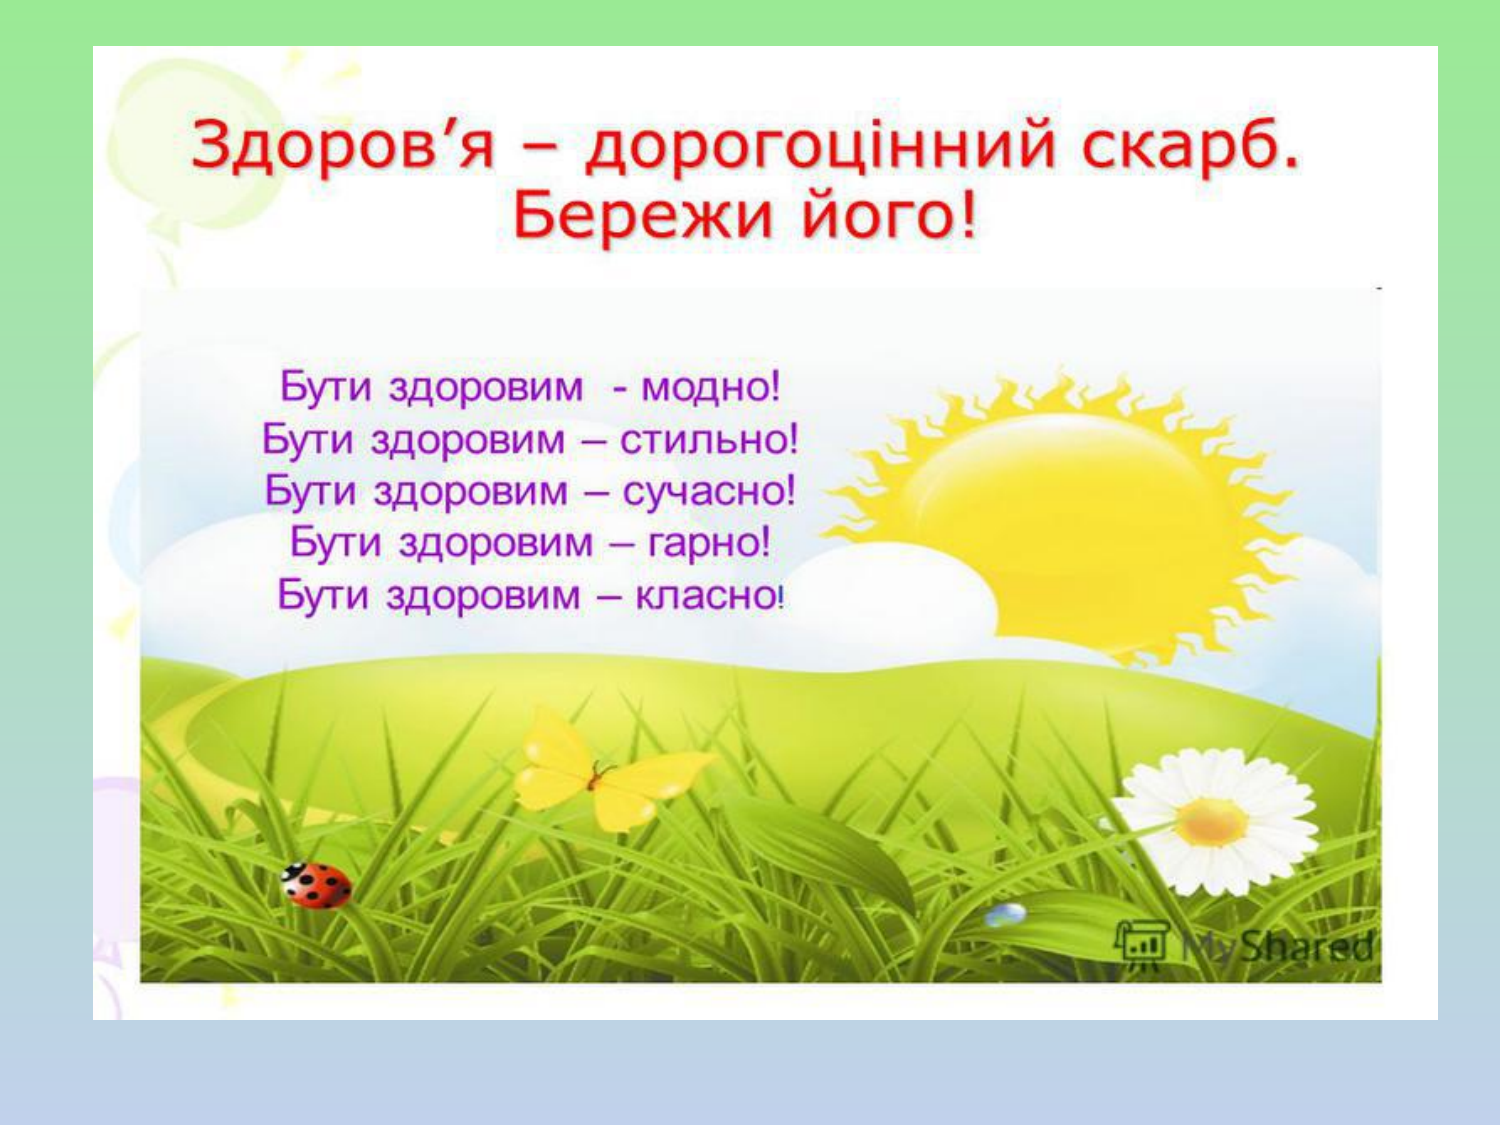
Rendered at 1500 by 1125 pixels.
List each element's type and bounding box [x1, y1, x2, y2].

picture [93, 46, 1438, 1020]
